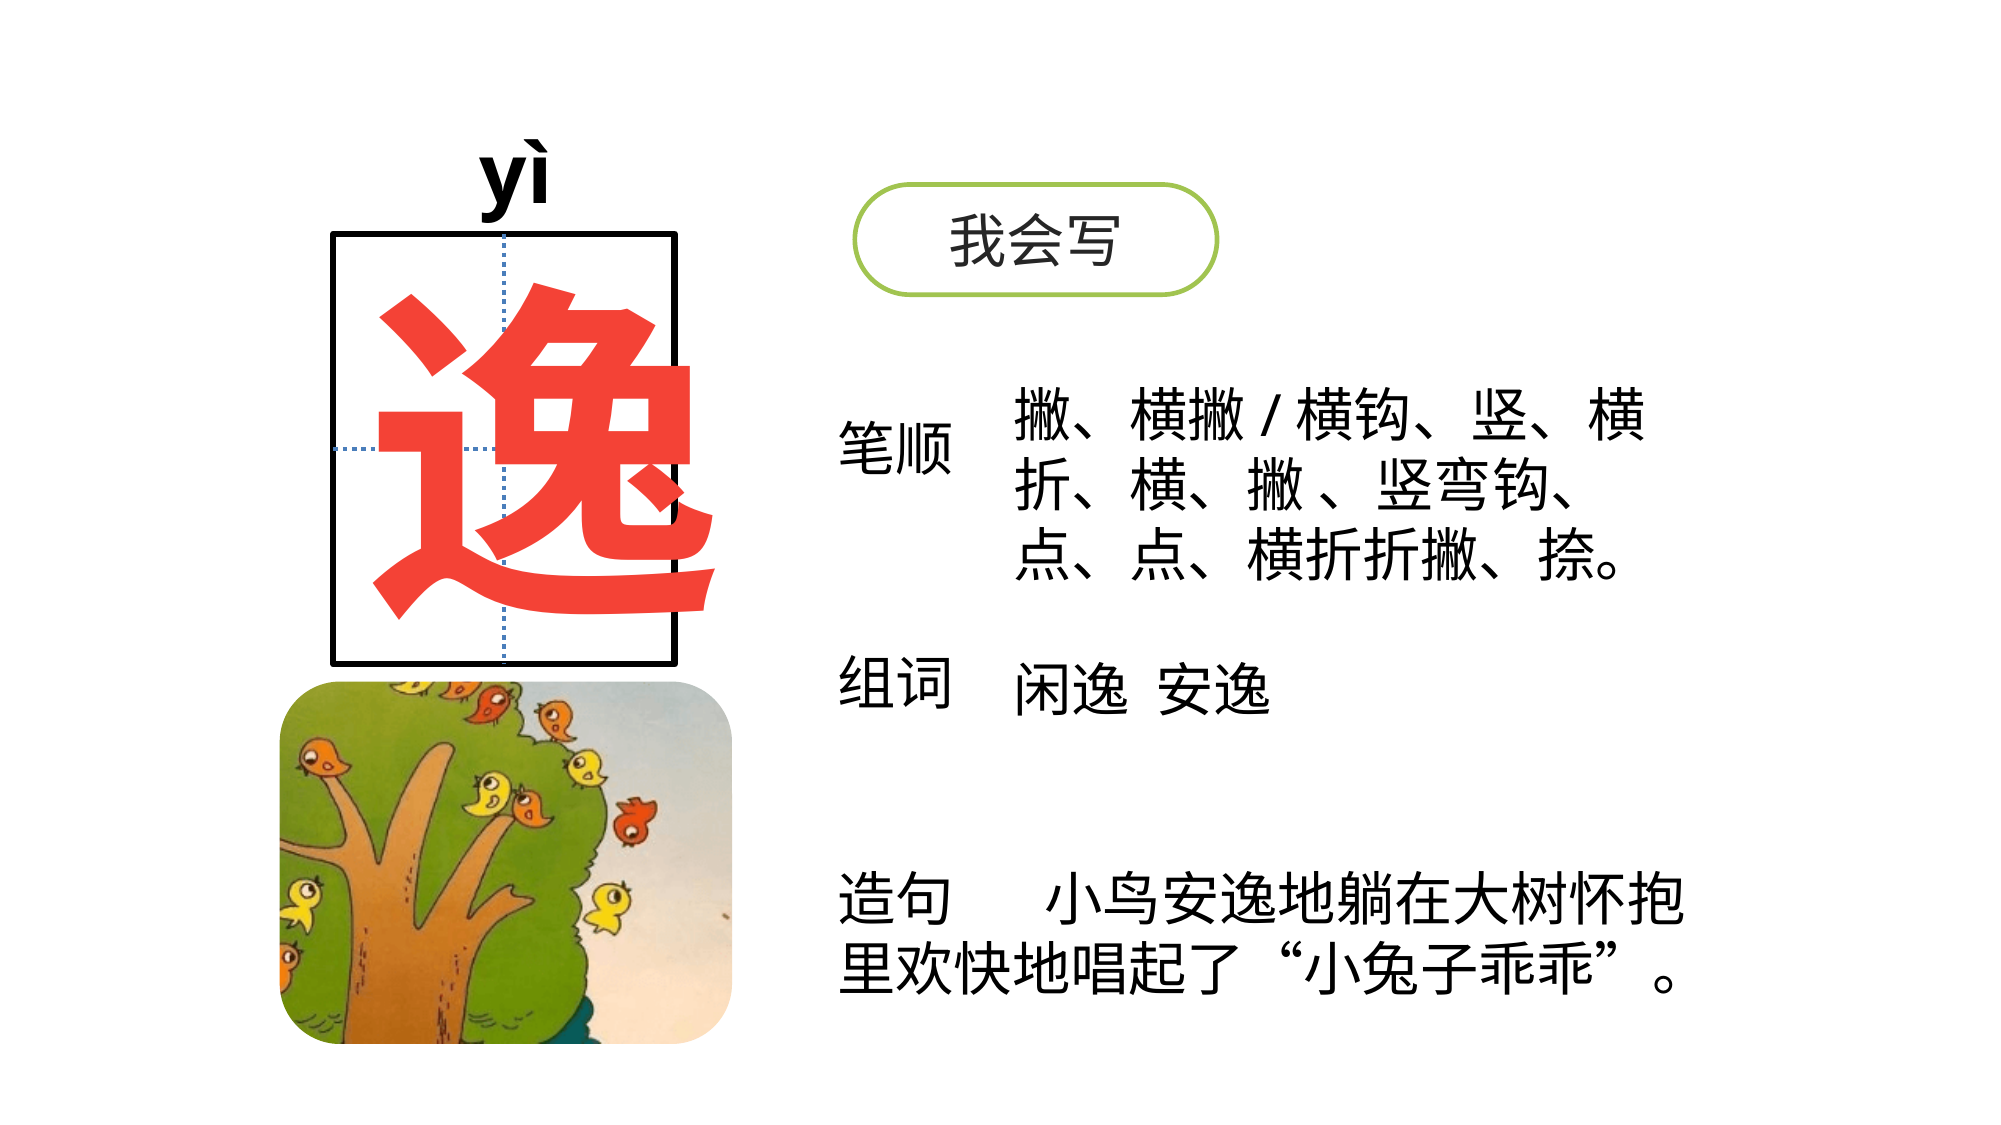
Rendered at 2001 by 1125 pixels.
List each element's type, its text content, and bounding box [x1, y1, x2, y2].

text_box 造句 小鸟安逸地躺在大树怀抱里欢快地唱起了“小兔子乖乖”。 [822, 854, 1747, 1010]
text_box 逸 [349, 221, 756, 669]
text_box 组词 [822, 639, 979, 724]
picture [279, 681, 733, 1045]
text_box 笔顺 [822, 404, 979, 490]
text_box yì [465, 113, 695, 221]
text_box 撇、横撇/横钩、竖、横折、横、撇 、竖弯钩、点、点、横折折撇、捺。 [998, 371, 1713, 596]
text_box 我会写 [852, 182, 1220, 297]
text_box 闲逸 安逸 [998, 645, 1609, 731]
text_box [333, 233, 675, 665]
